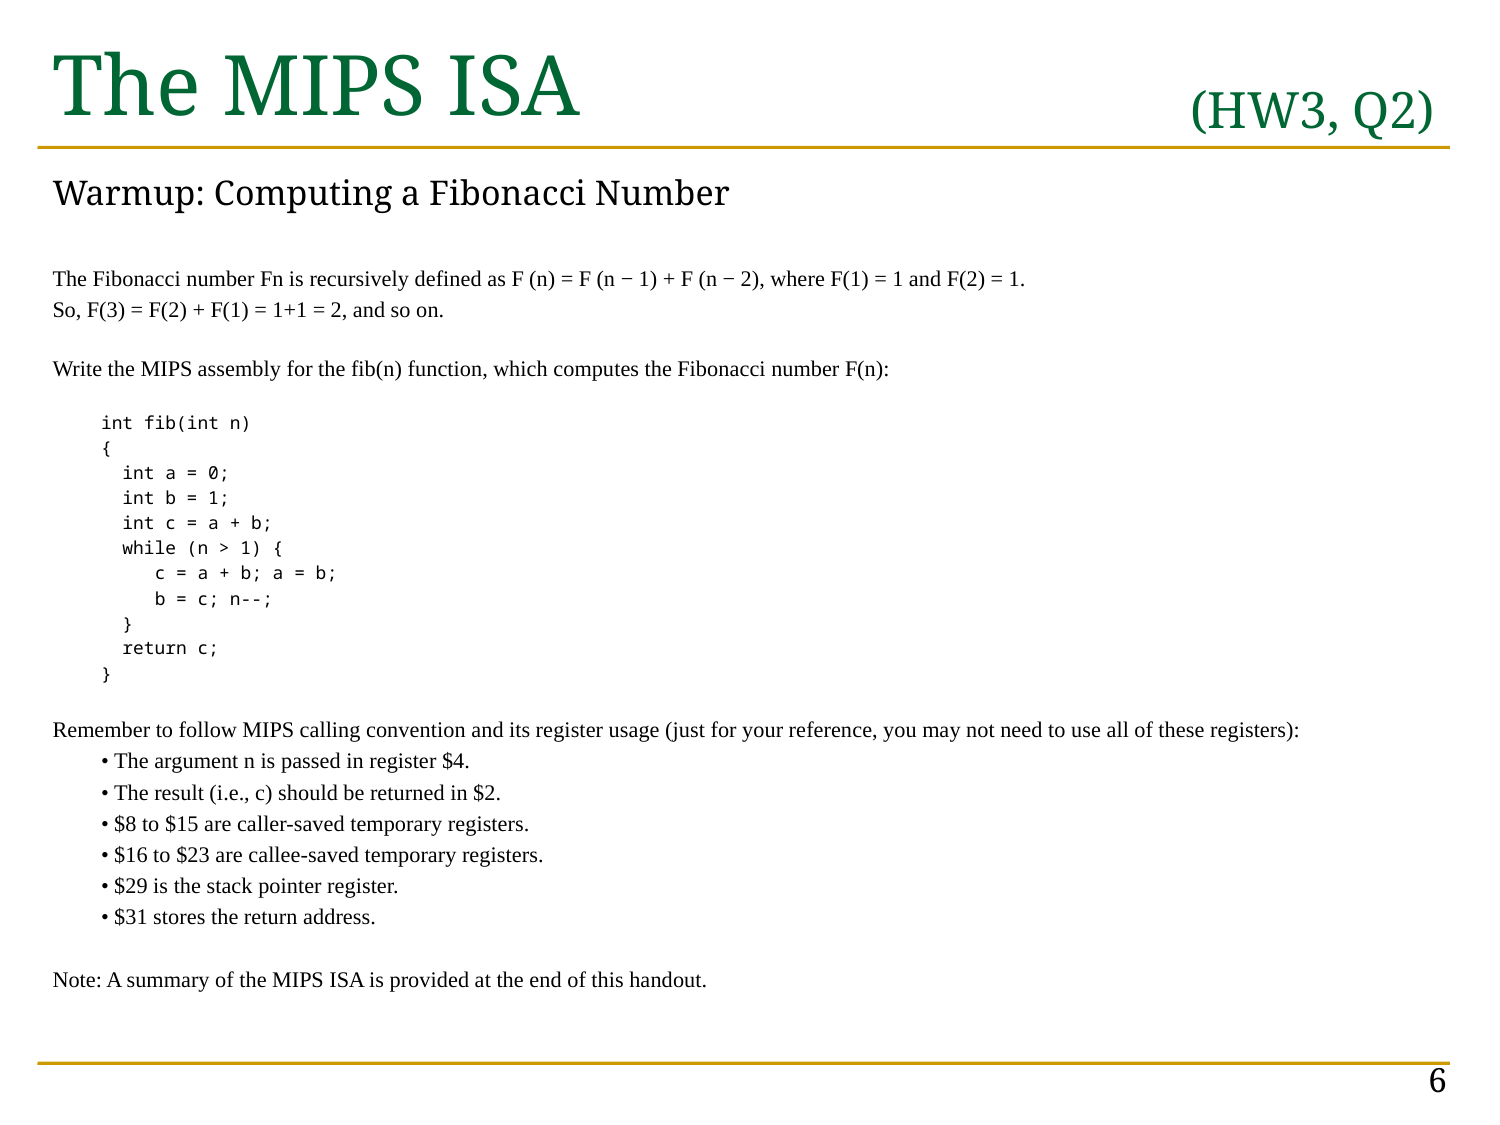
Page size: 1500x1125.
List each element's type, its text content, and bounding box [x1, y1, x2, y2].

text_box (HW3, Q2) [1149, 71, 1450, 147]
title The MIPS ISA [37, 24, 1450, 163]
list Warmup: Computing a Fibonacci Number The Fibonacci number Fn is recursively defined as F (n) = F (n − 1) + F (n − 2), where F(1) = 1 and F(2) = 1. So, F(3) = F(2) + F(1) = 1+1 = 2, and so on. Write the MIPS assembly for the fib(n) function, which computes the Fibonacci number F(n): int fib(int n) { int a = 0; int b = 1; int c = a + b; while (n > 1) { c = a + b; a = b; b = c; n--; } return c; } Remember to follow MIPS calling convention and its register usage (just for your reference, you may not need to use all of these registers): • The argument n is passed in register $4. • The result (i.e., c) should be returned in $2. • $8 to $15 are caller-saved temporary registers. • $16 to $23 are callee-saved temporary registers. • $29 is the stack pointer register. • $31 stores the return address. Note: A summary of the MIPS ISA is provided at the end of this handout. [37, 163, 1450, 1016]
slide_number 6 [1111, 1036, 1462, 1112]
